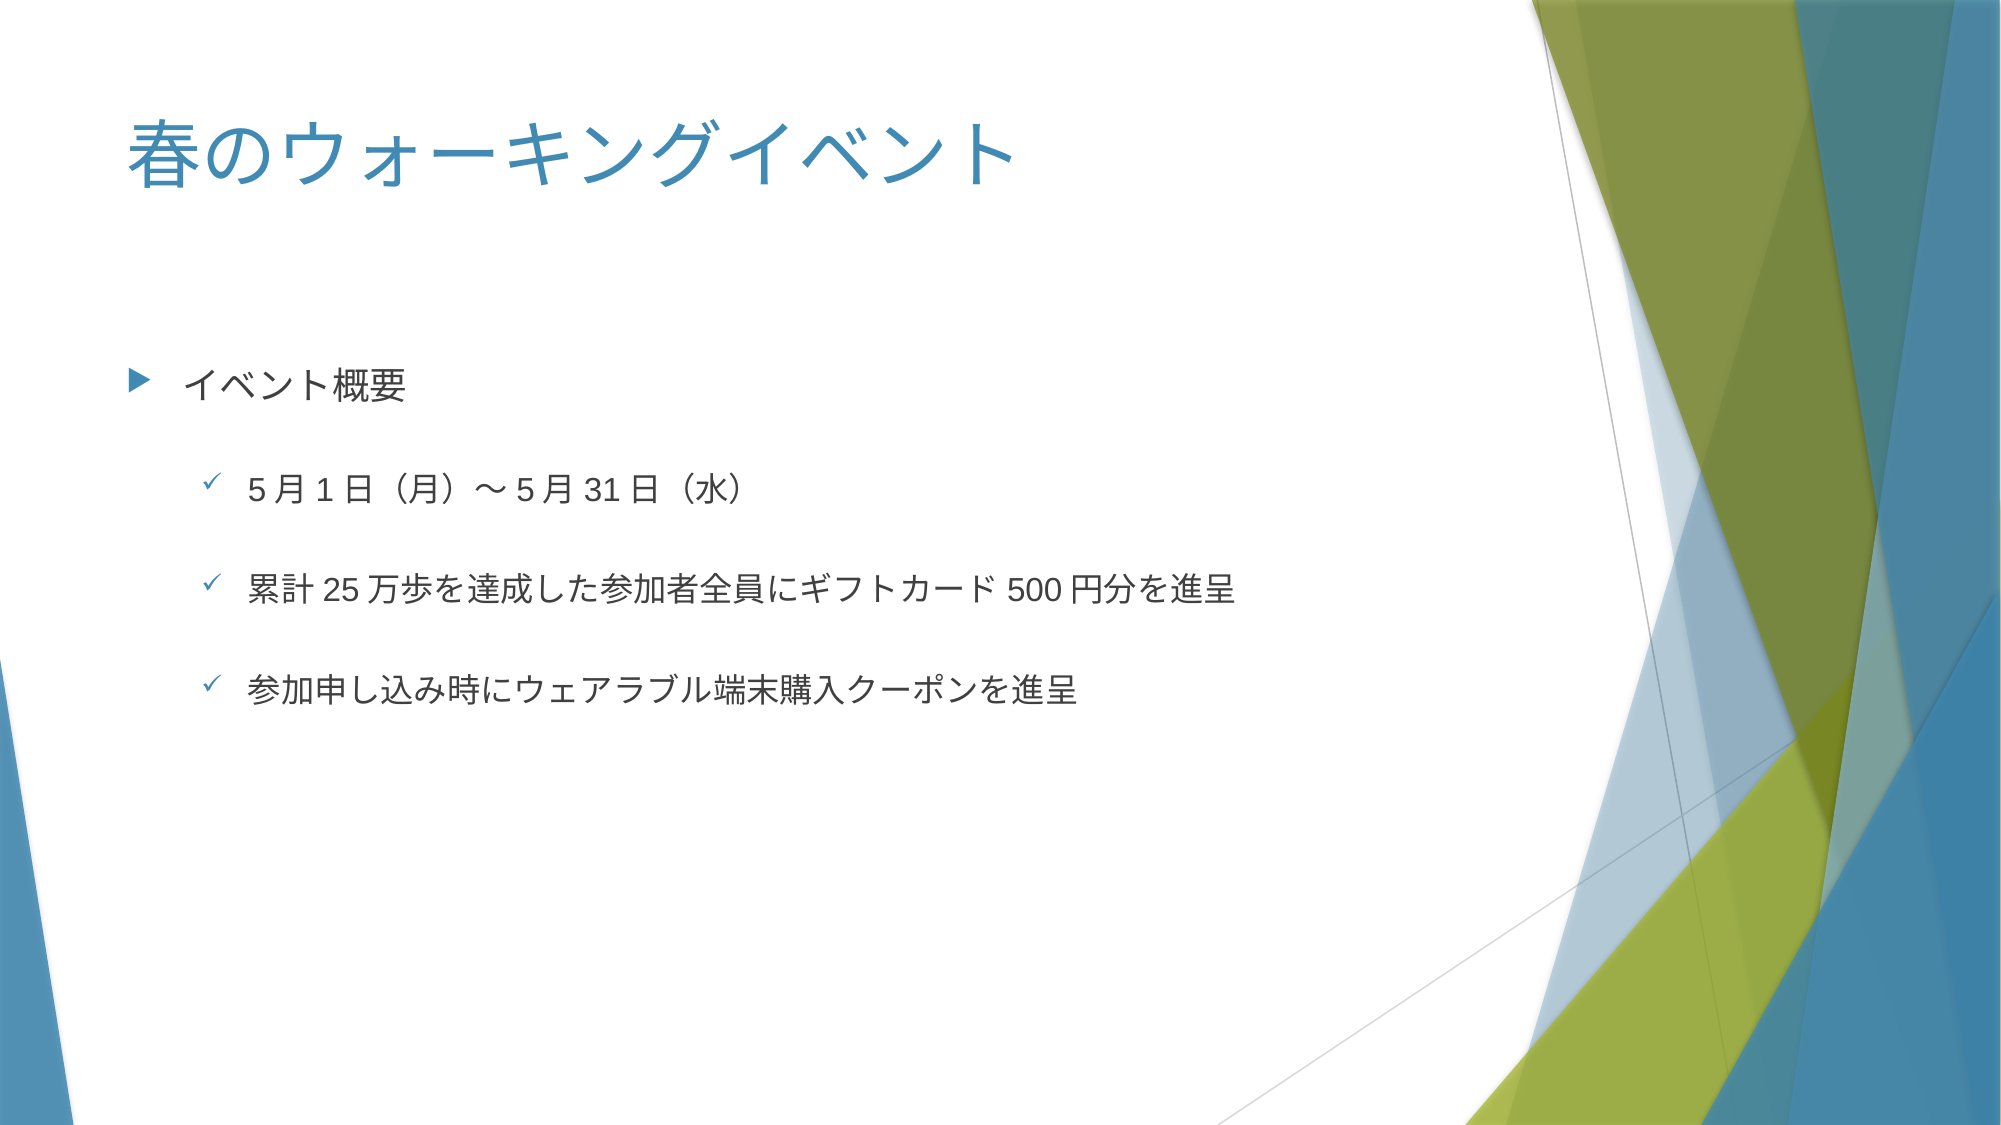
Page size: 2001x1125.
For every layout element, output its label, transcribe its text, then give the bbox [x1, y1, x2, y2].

list イベント概要 5月1日（月）～5月31日（水） 累計25万歩を達成した参加者全員にギフトカード500円分を進呈 参加申し込み時にウェアラブル端末購入クーポンを進呈 [111, 354, 1522, 992]
title 春のウォーキングイベント [111, 99, 1522, 317]
